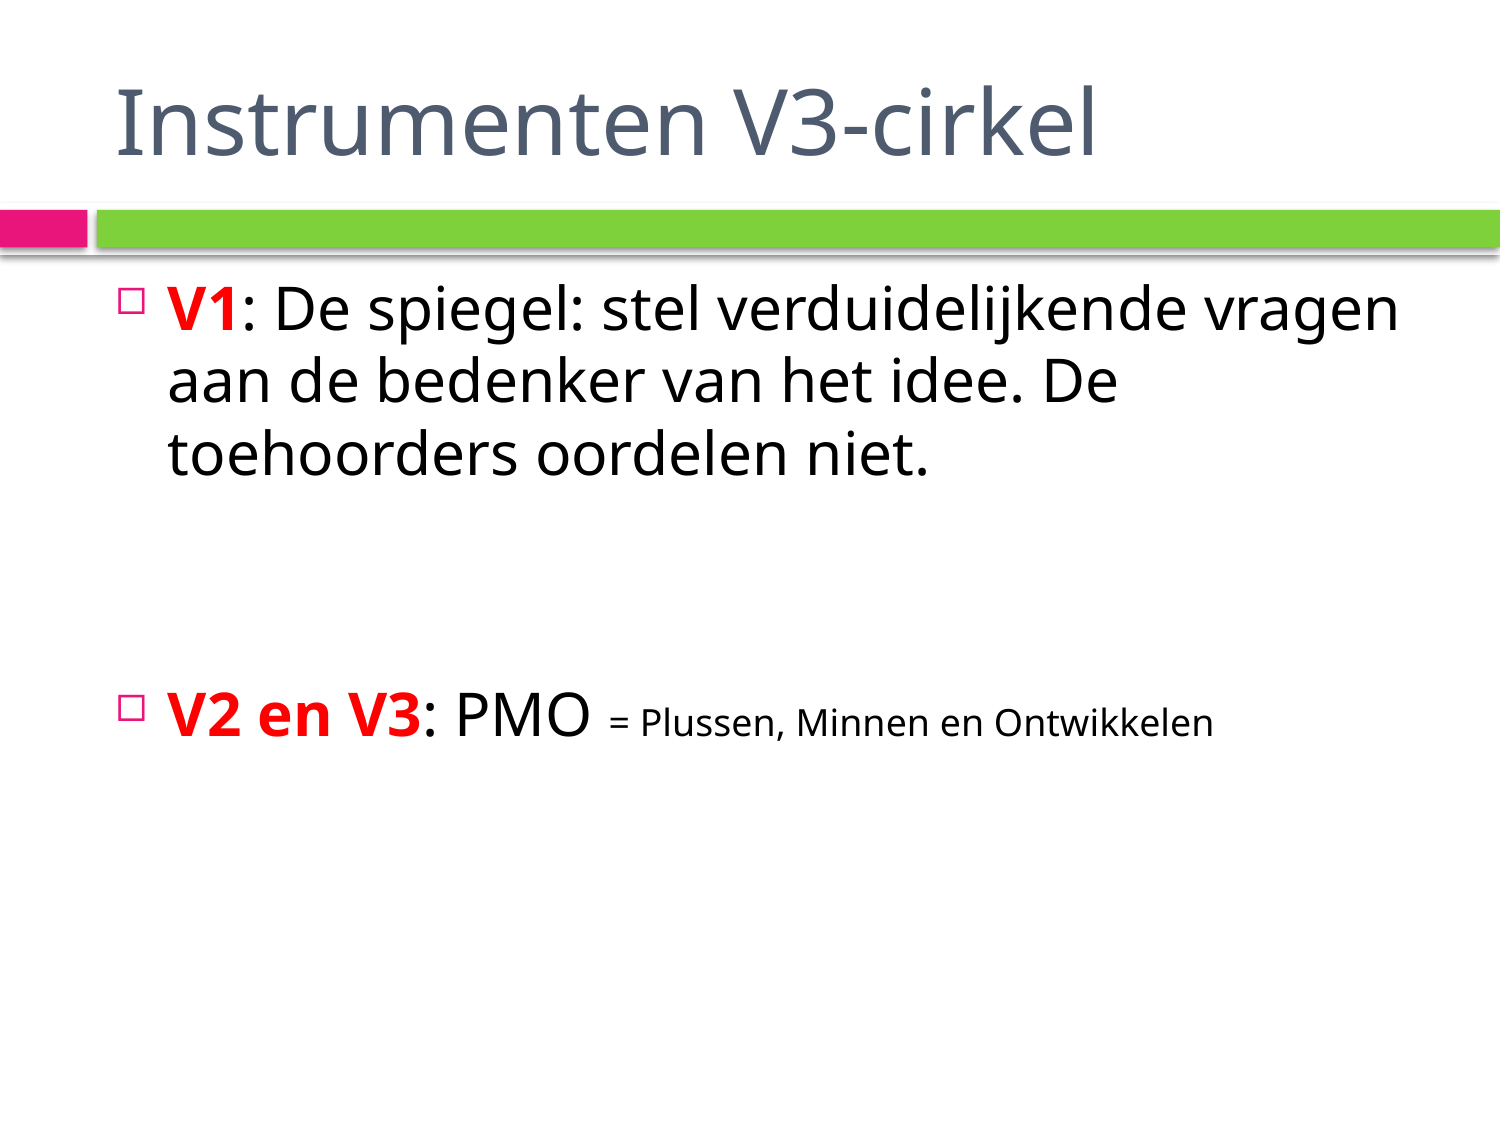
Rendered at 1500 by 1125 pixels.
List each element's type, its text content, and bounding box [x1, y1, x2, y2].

title Instrumenten V3-cirkel [100, 37, 1438, 200]
list V1: De spiegel: stel verduidelijkende vragen aan de bedenker van het idee. De toehoorders oordelen niet. V2 en V3: PMO = Plussen, Minnen en Ontwikkelen [100, 262, 1438, 797]
